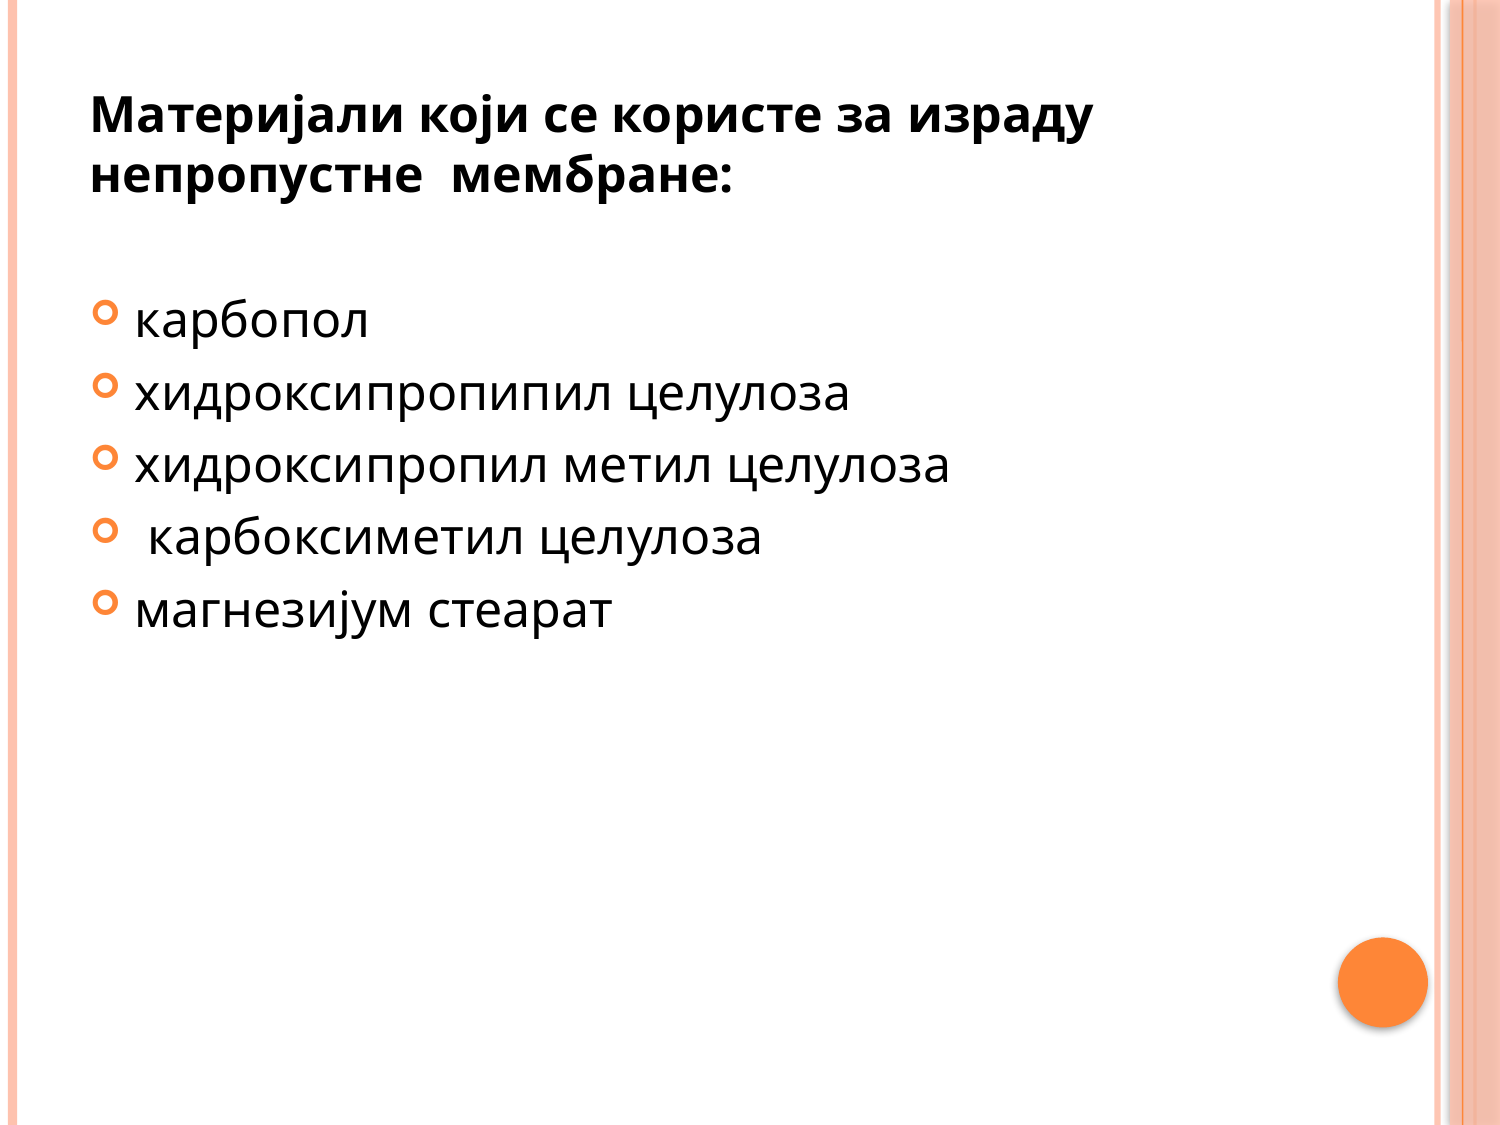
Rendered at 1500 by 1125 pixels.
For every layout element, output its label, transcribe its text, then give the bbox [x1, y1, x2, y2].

list Материјали који се користе за израду непропустне мембране: карбопол хидроксипропипил целулоза хидроксипропил метил целулоза карбоксиметил целулоза магнезијум стеарат [75, 75, 1300, 1062]
